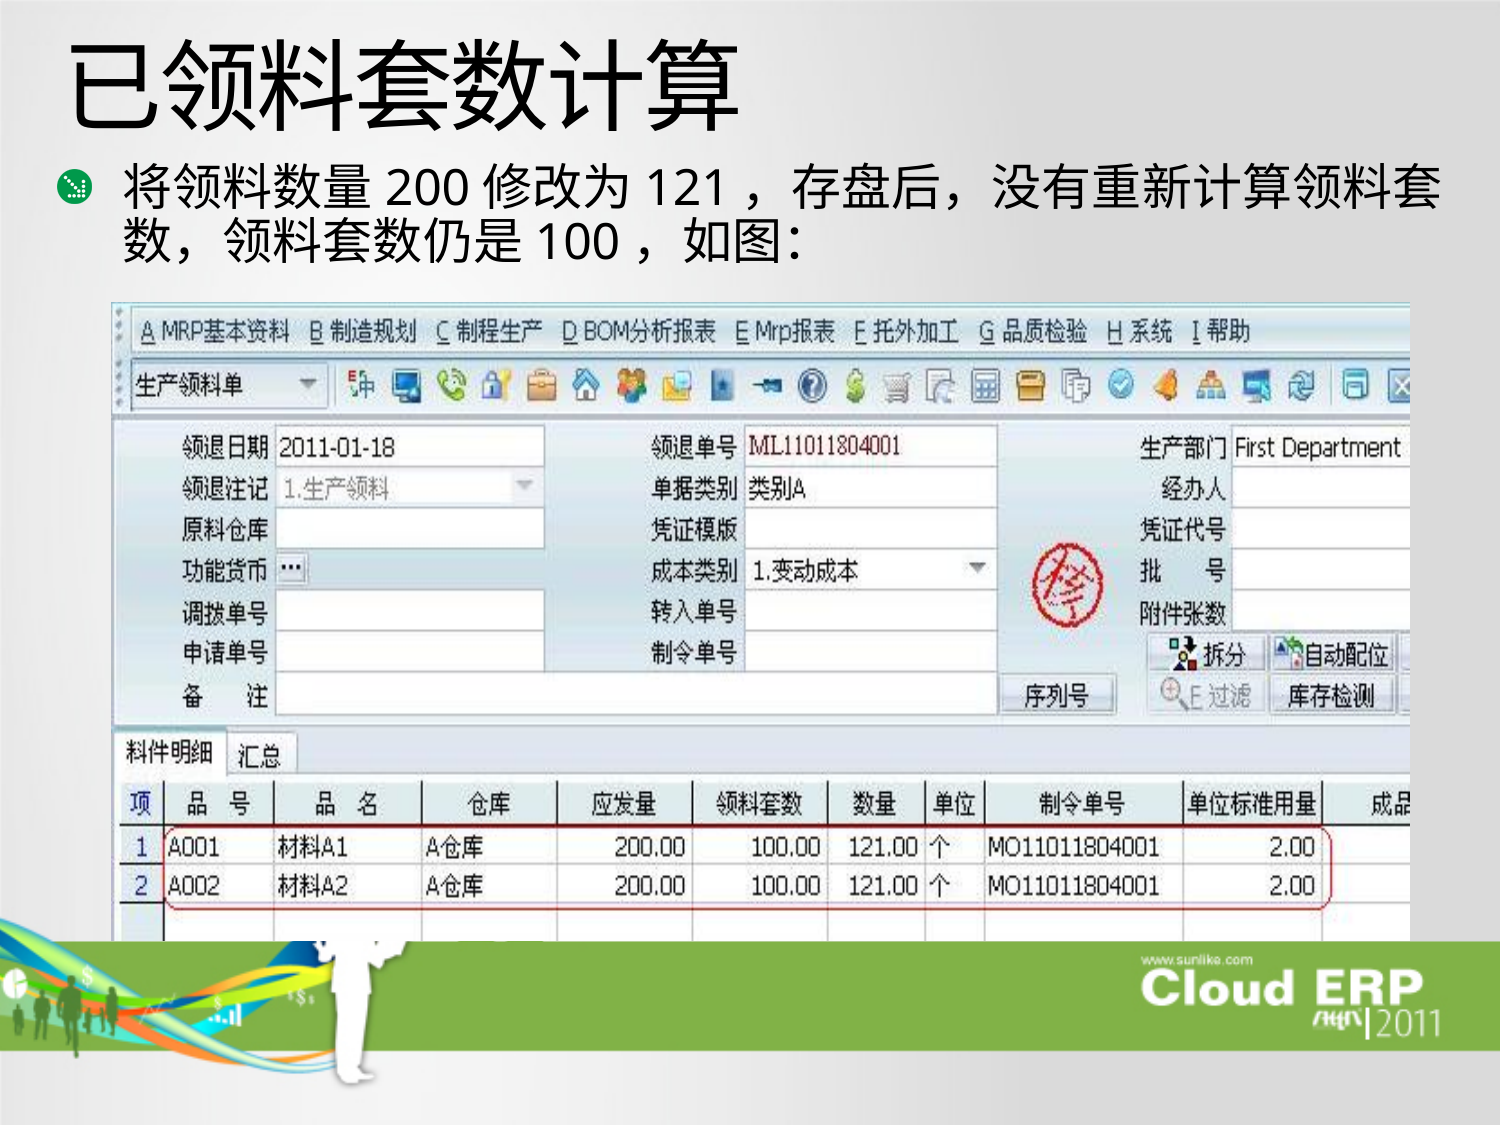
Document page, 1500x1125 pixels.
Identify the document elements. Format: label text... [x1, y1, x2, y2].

picture [0, 0, 1500, 1125]
title 已领料套数计算 [62, 37, 1438, 147]
list 将领料数量200修改为121，存盘后，没有重新计算领料套数，领料套数仍是100，如图： [57, 162, 1444, 912]
